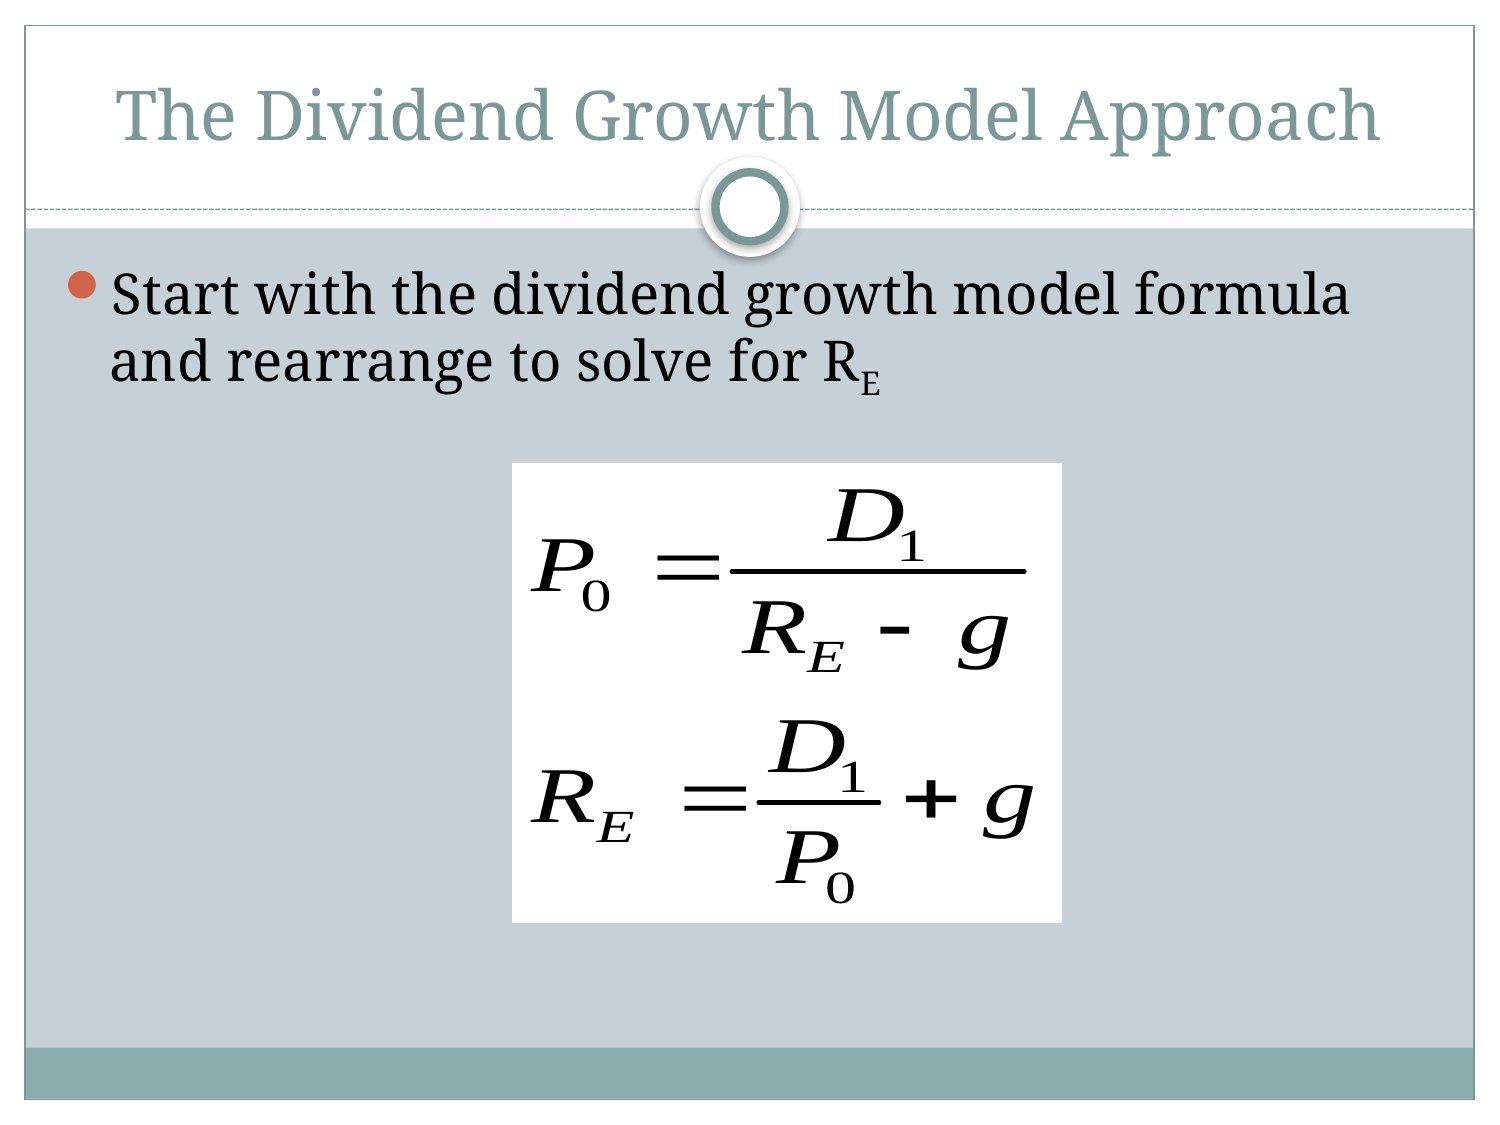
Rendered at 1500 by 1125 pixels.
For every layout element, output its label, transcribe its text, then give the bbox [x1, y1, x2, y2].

list Start with the dividend growth model formula and rearrange to solve for RE [49, 250, 1445, 1001]
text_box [512, 462, 1063, 924]
title The Dividend Growth Model Approach [49, 37, 1450, 162]
